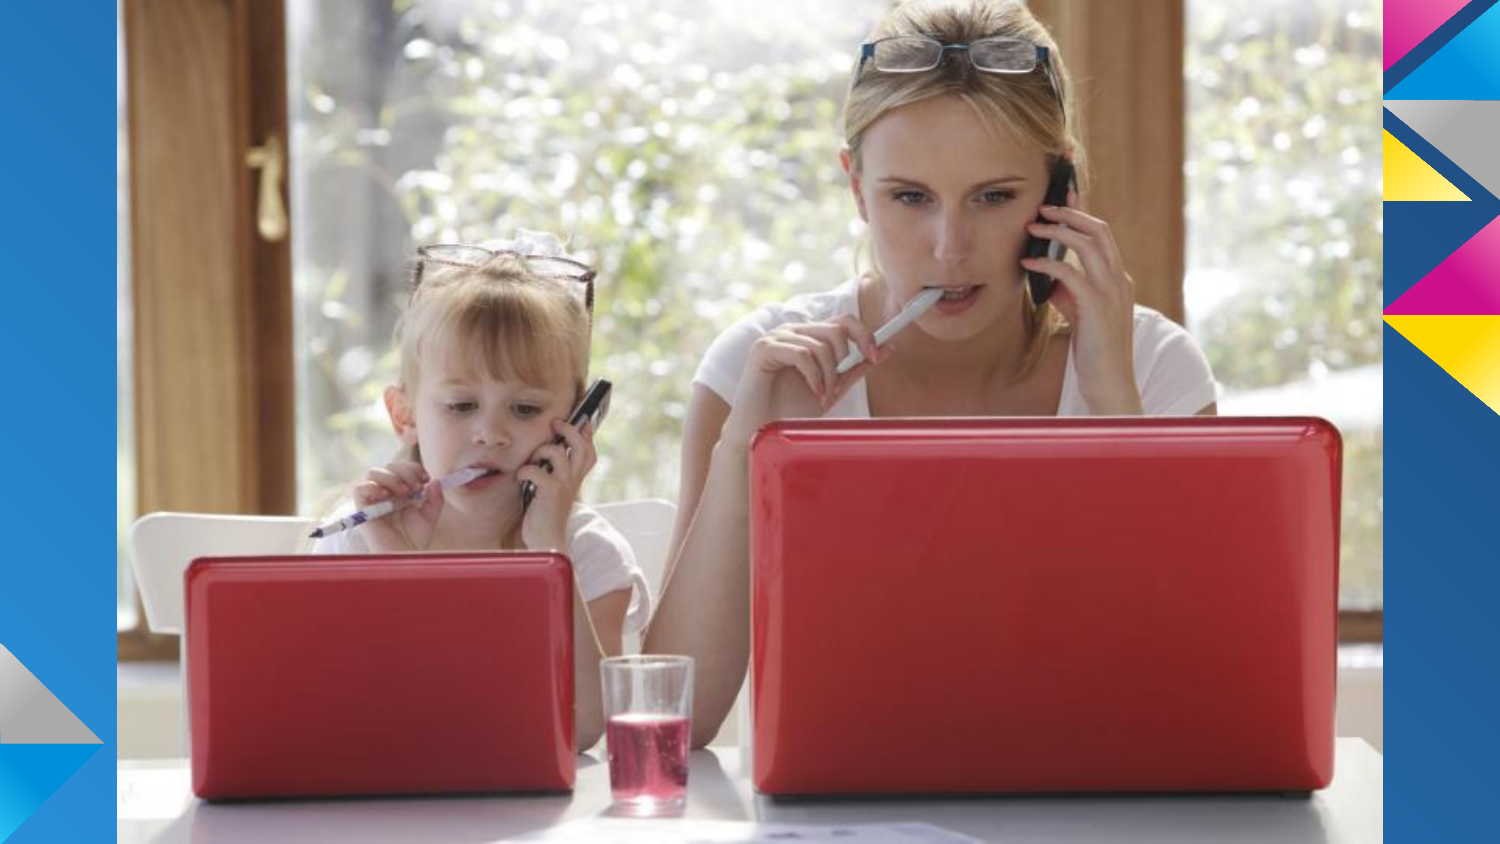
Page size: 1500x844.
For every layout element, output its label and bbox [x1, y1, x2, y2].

picture [116, 0, 1383, 844]
